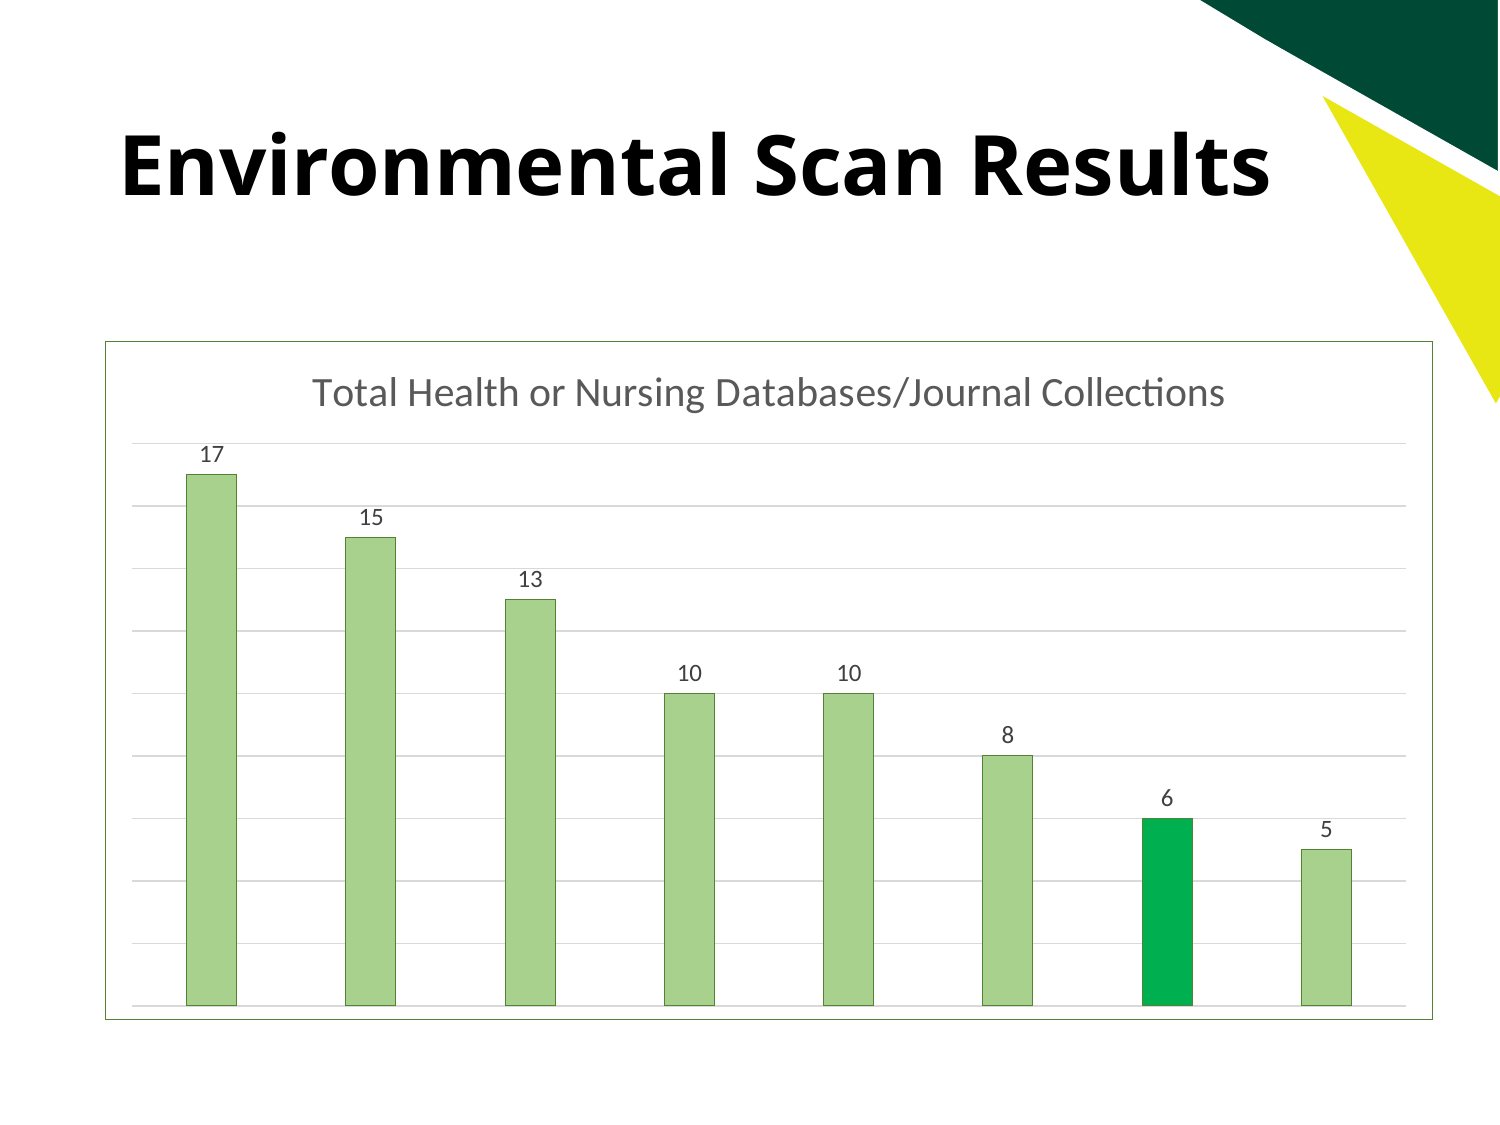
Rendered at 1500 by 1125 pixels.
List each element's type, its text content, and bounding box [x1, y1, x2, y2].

title Environmental Scan Results [103, 59, 1397, 278]
chart [105, 341, 1433, 1020]
